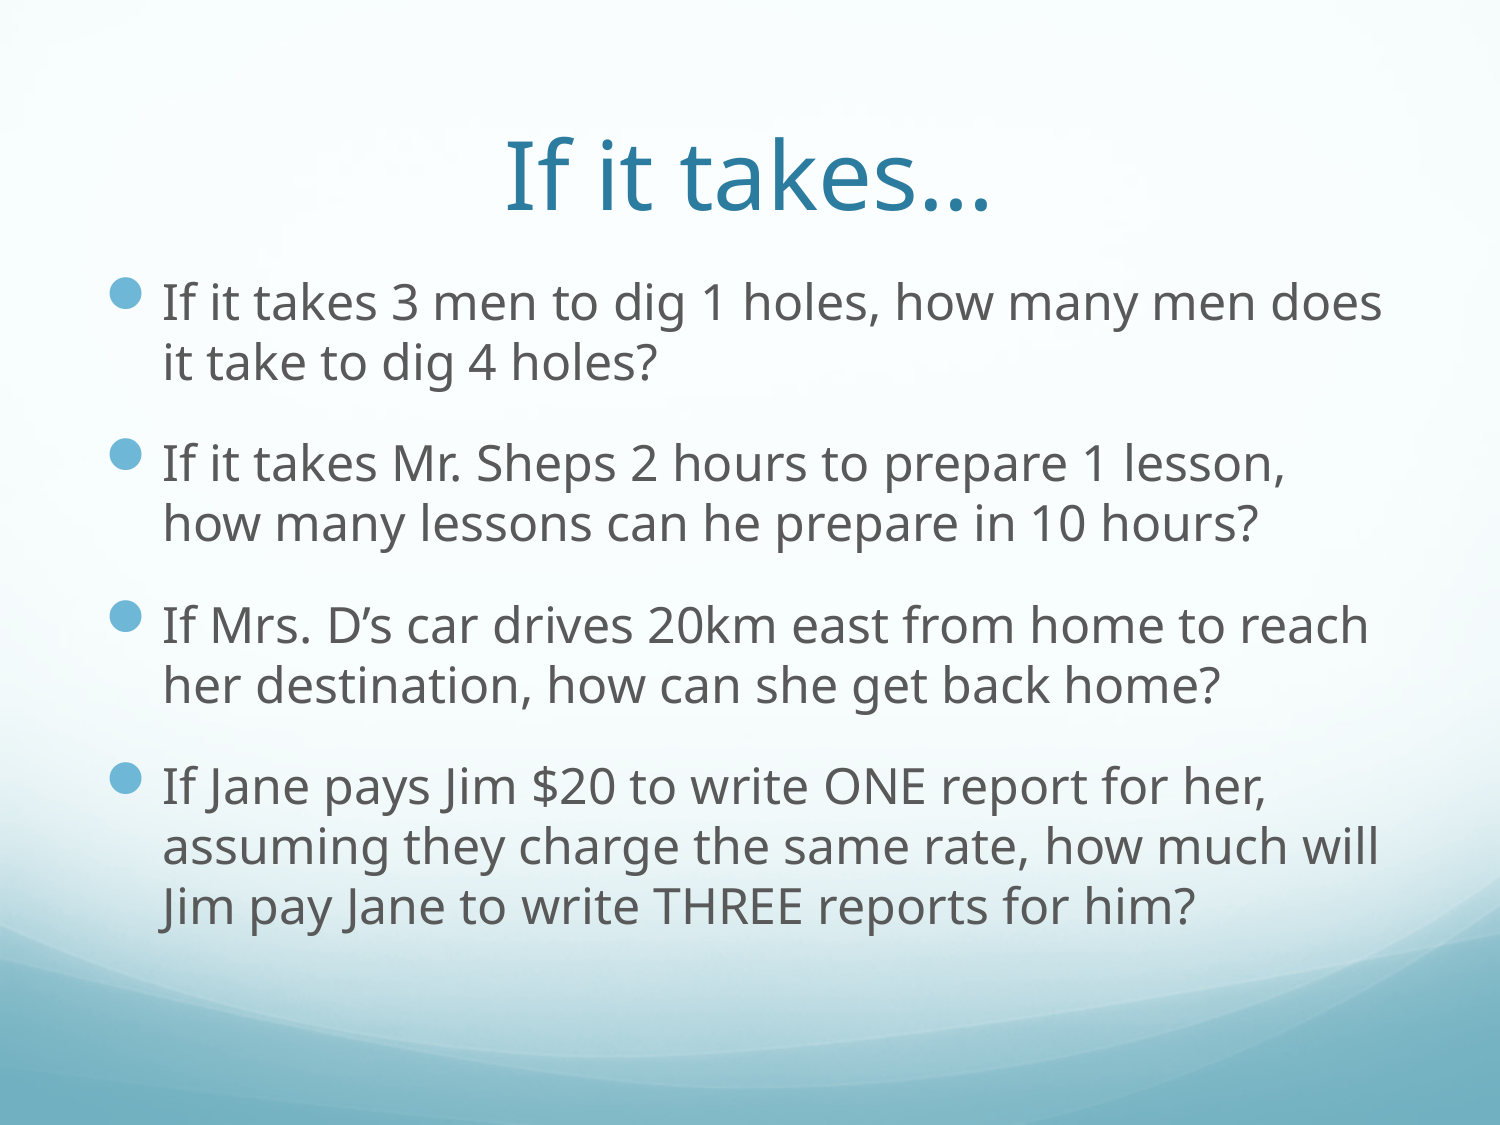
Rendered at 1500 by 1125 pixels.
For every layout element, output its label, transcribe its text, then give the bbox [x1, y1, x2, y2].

title If it takes… [90, 17, 1410, 237]
list If it takes 3 men to dig 1 holes, how many men does it take to dig 4 holes? If it takes Mr. Sheps 2 hours to prepare 1 lesson, how many lessons can he prepare in 10 hours? If Mrs. D’s car drives 20km east from home to reach her destination, how can she get back home? If Jane pays Jim $20 to write ONE report for her, assuming they charge the same rate, how much will Jim pay Jane to write THREE reports for him? [90, 262, 1410, 975]
